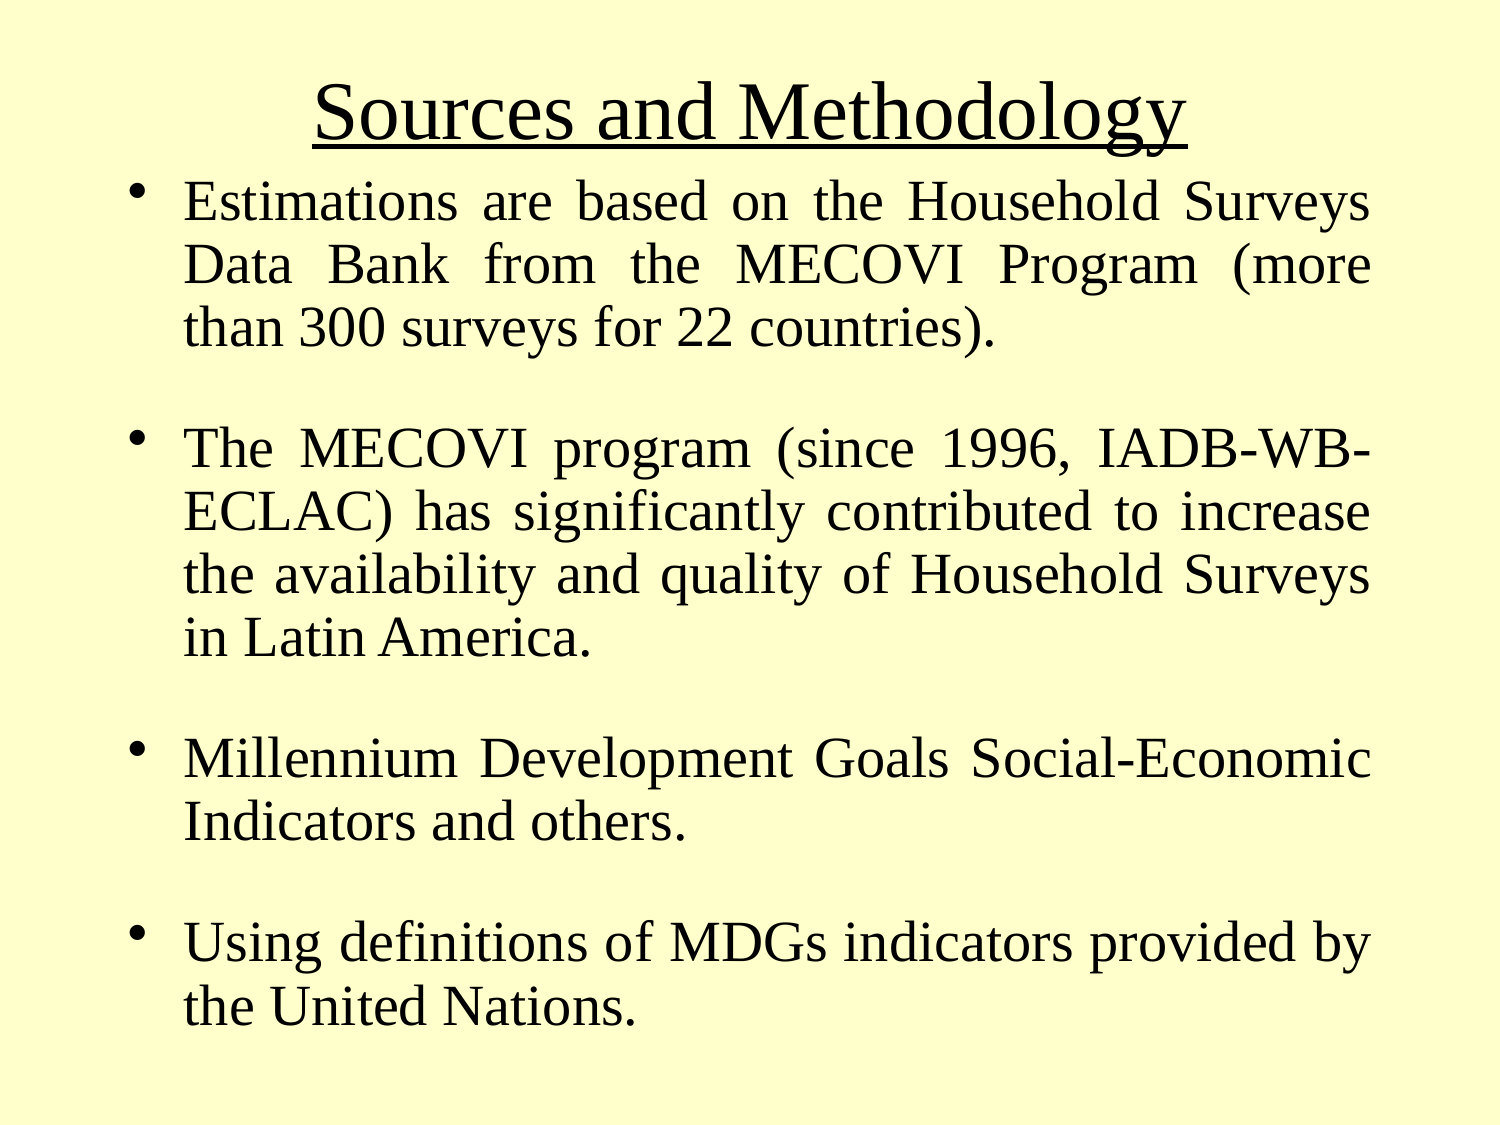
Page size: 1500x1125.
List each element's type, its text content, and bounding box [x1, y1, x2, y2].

list Estimations are based on the Household Surveys Data Bank from the MECOVI Program (more than 300 surveys for 22 countries). The MECOVI program (since 1996, IADB-WB-ECLAC) has significantly contributed to increase the availability and quality of Household Surveys in Latin America. Millennium Development Goals Social-Economic Indicators and others. Using definitions of MDGs indicators provided by the United Nations. [112, 162, 1388, 1013]
title Sources and Methodology [124, 37, 1376, 162]
